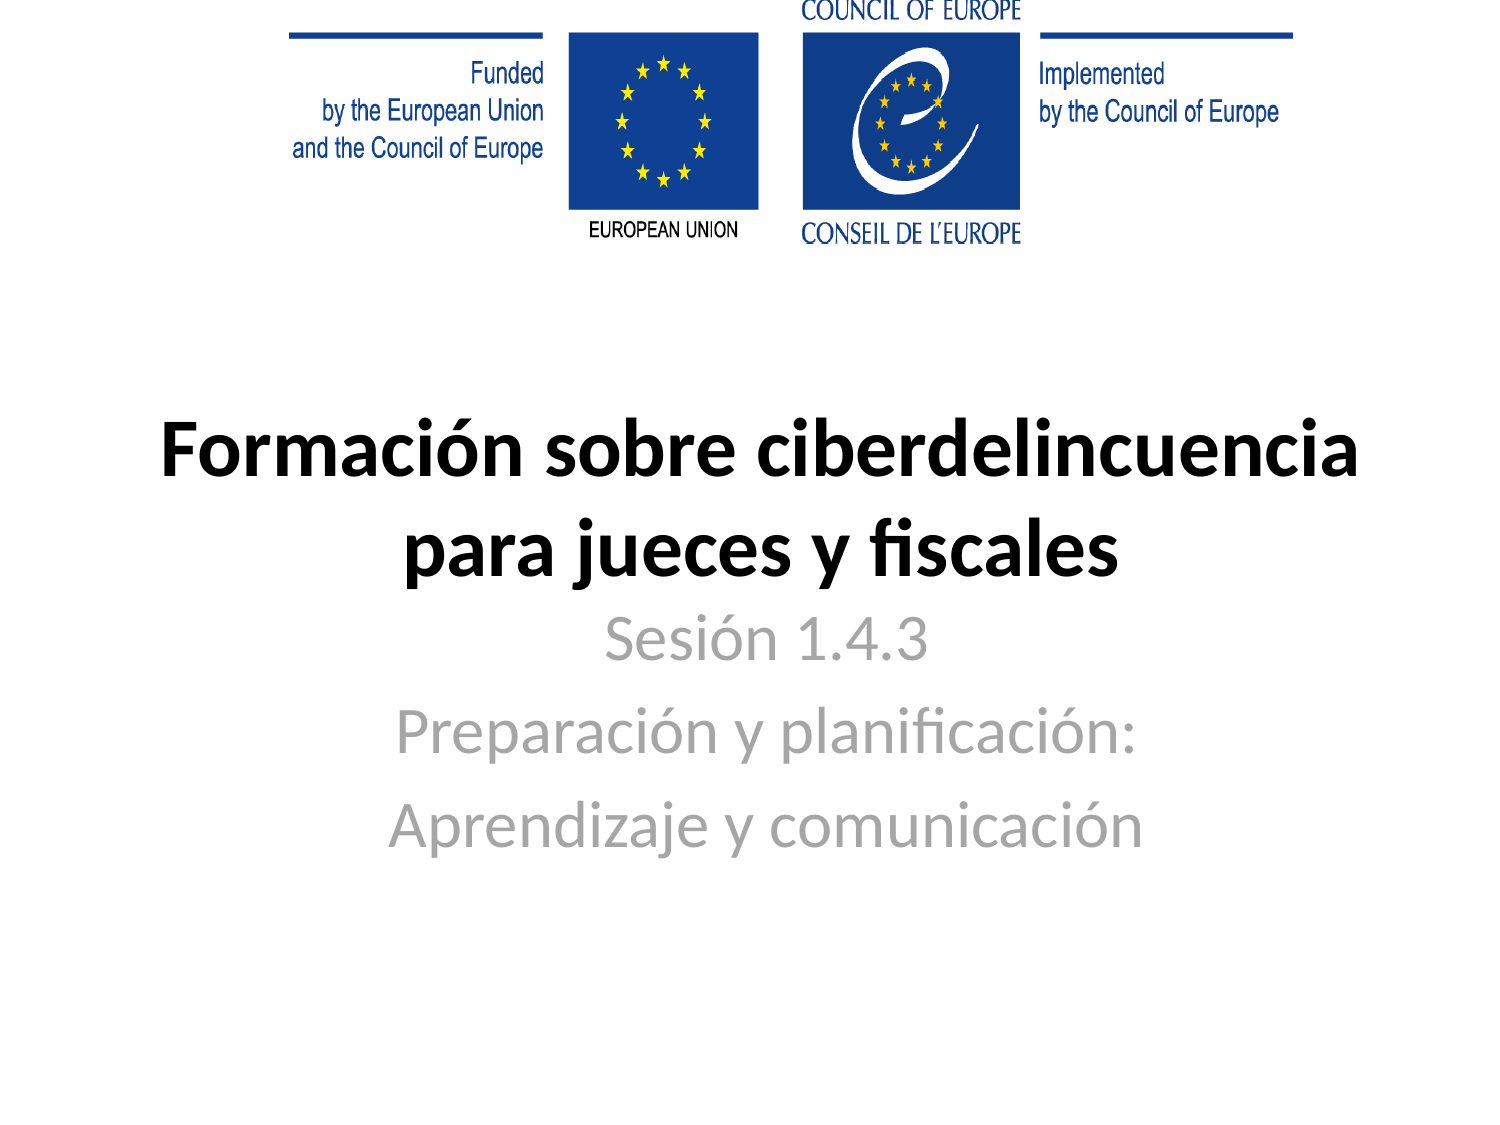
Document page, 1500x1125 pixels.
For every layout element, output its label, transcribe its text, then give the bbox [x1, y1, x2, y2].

picture [288, 0, 1293, 244]
title Formación sobre ciberdelincuencia para jueces y fiscales [123, 290, 1400, 696]
subtitle Sesión 1.4.3 Preparación y planificación: Aprendizaje y comunicación [241, 696, 1293, 874]
